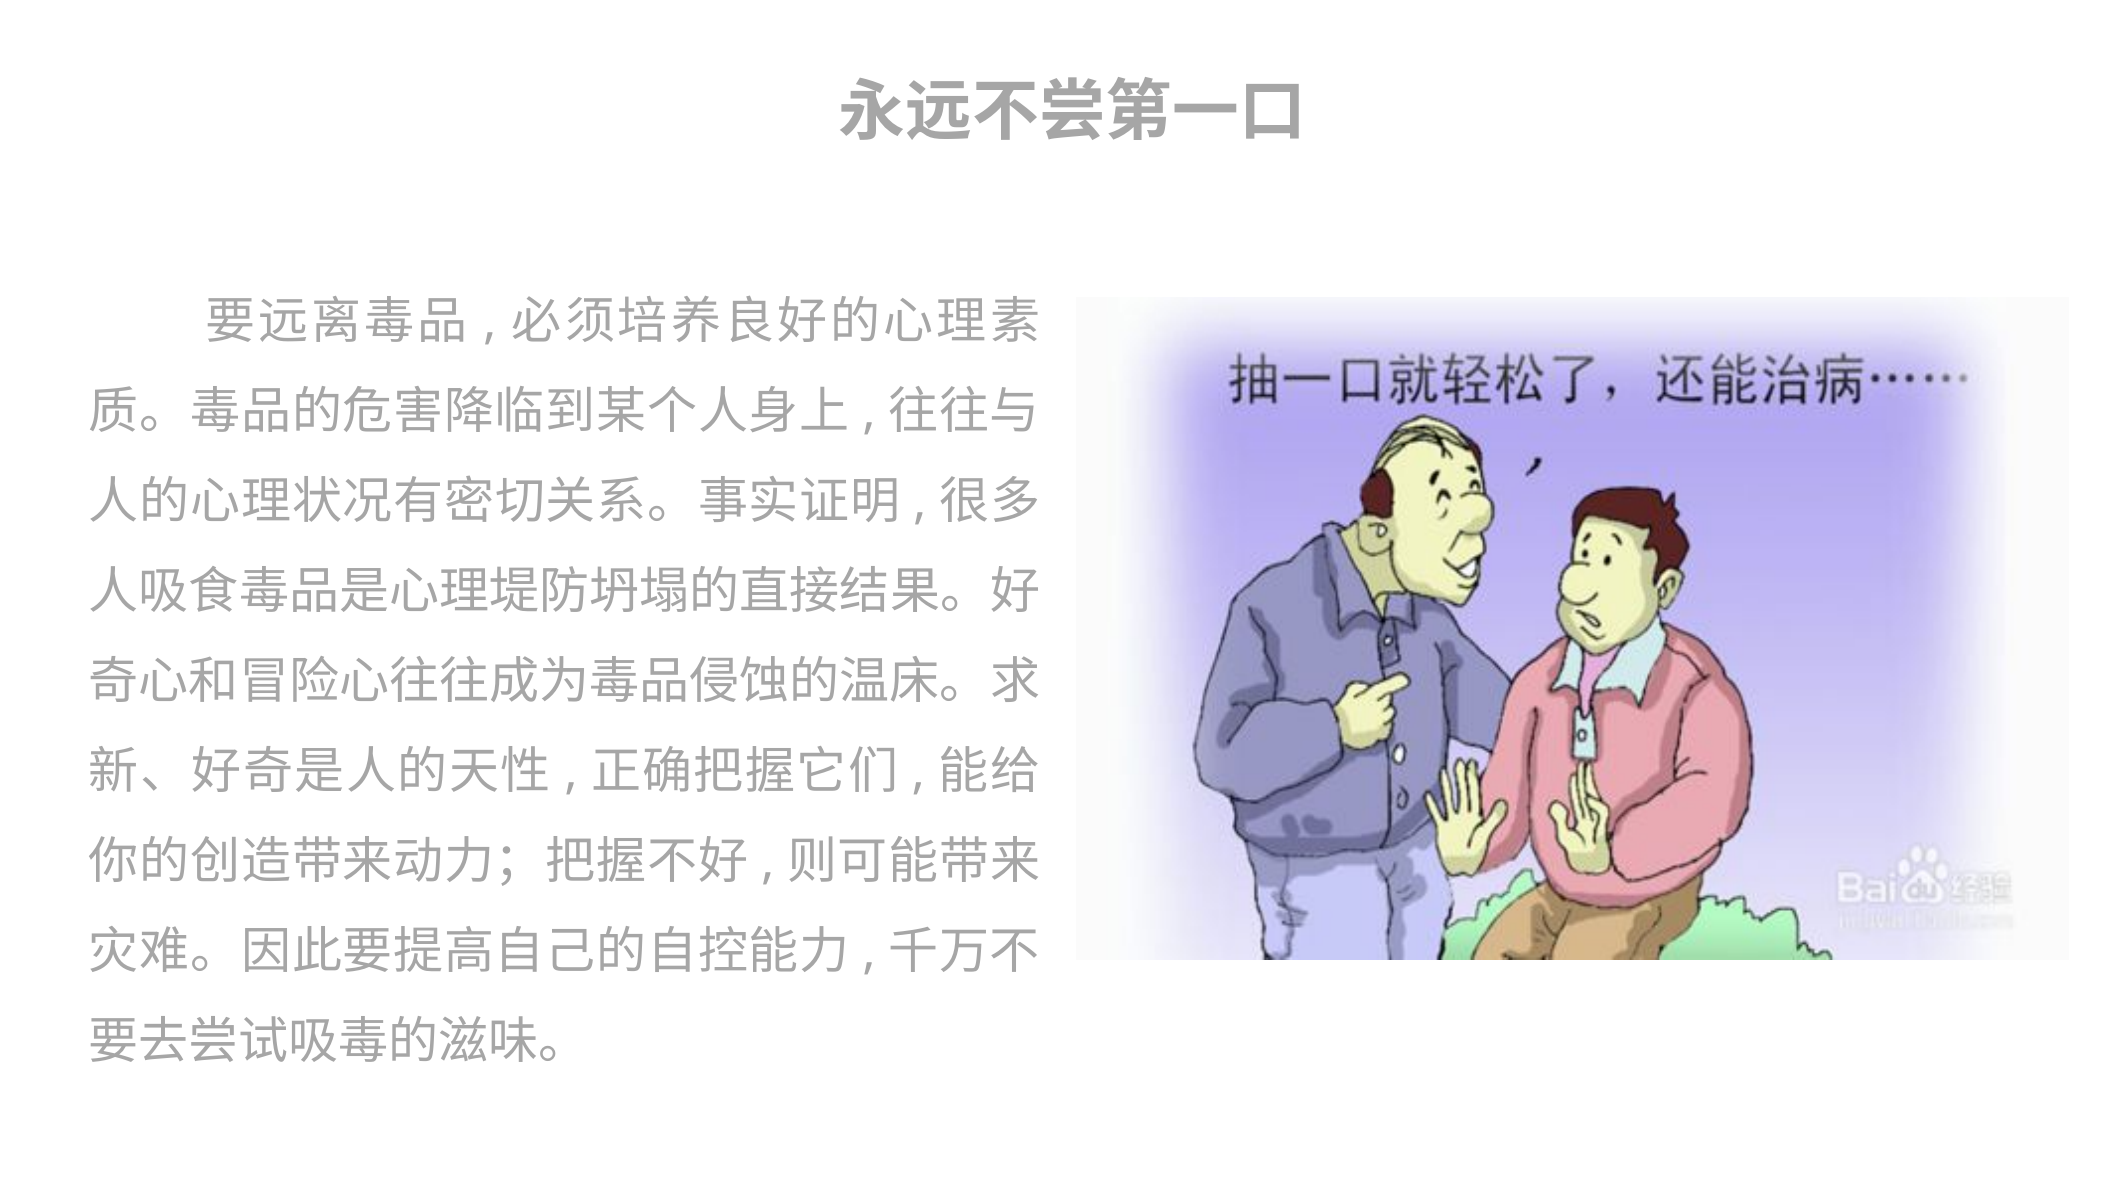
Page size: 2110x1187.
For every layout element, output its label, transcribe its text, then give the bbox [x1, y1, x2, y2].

text_box 永远不尝第一口 [806, 67, 1339, 148]
picture [1075, 297, 2069, 960]
text_box 要远离毒品,必须培养良好的心理素质。毒品的危害降临到某个人身上,往往与人的心理状况有密切关系。事实证明,很多人吸食毒品是心理堤防坍塌的直接结果。好奇心和冒险心往往成为毒品侵蚀的温床。求新、好奇是人的天性,正确把握它们,能给你的创造带来动力；把握不好,则可能带来灾难。因此要提高自己的自控能力,千万不要去尝试吸毒的滋味。 [74, 250, 1055, 1076]
